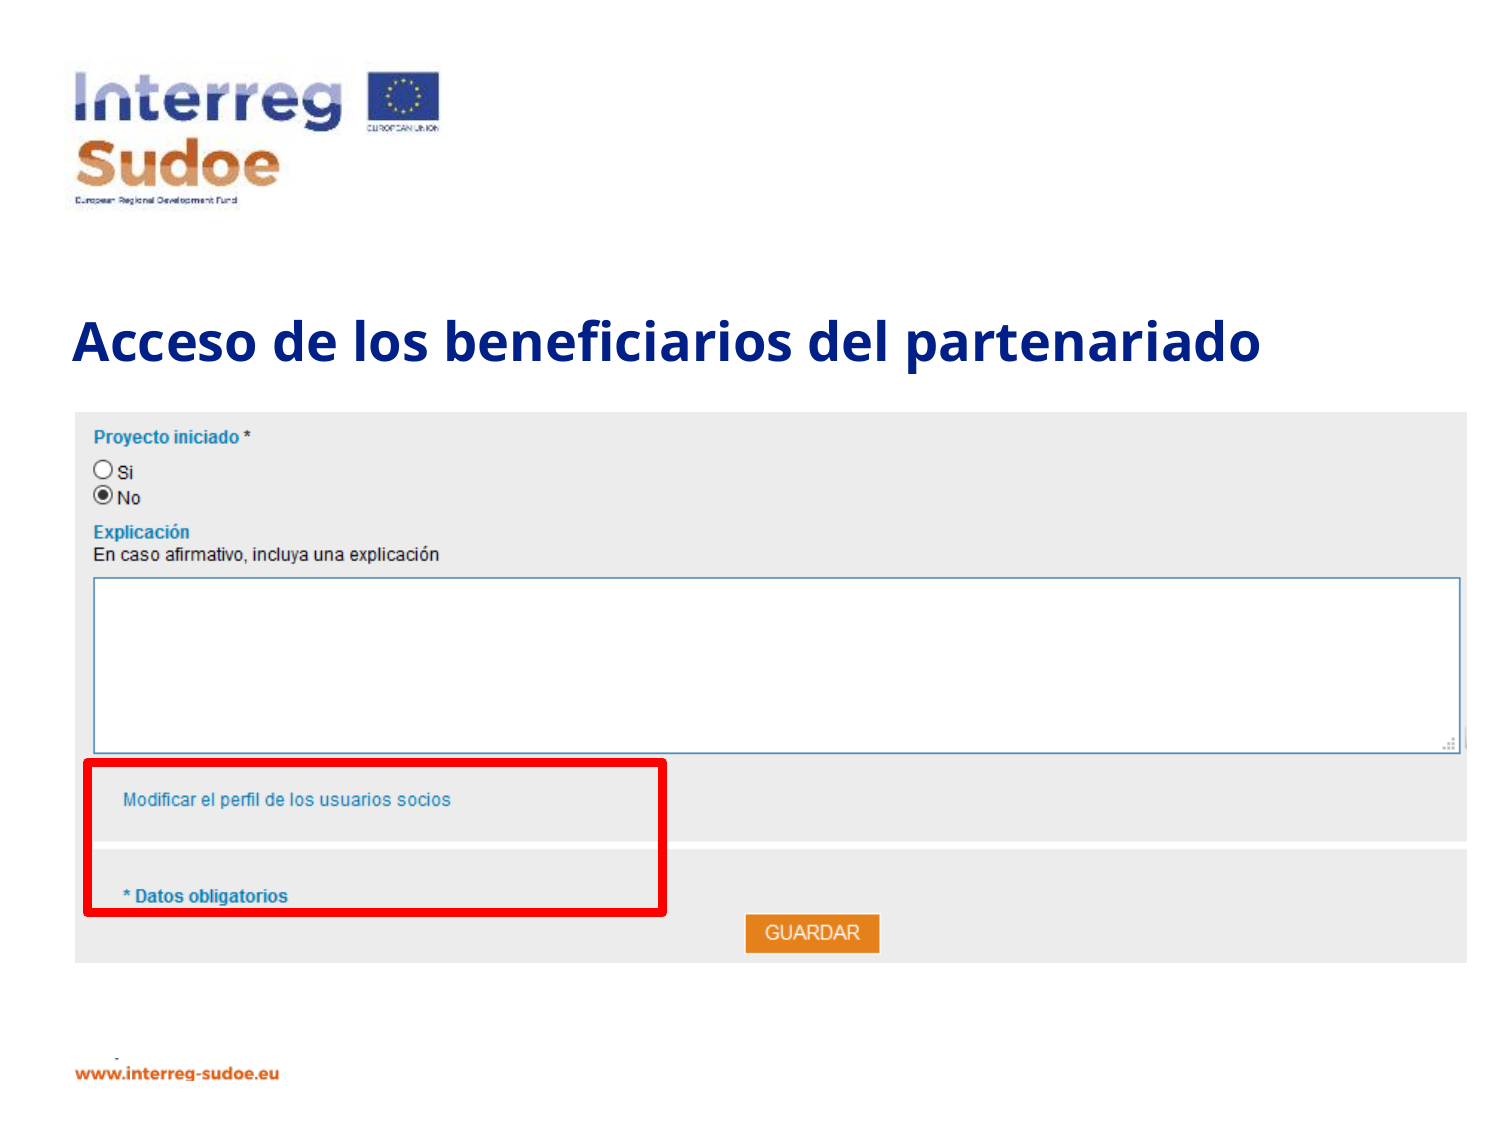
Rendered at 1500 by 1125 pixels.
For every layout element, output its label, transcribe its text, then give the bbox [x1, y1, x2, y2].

picture [74, 412, 1468, 963]
picture [40, 36, 475, 238]
title Acceso de los beneficiarios del partenariado [57, 299, 1438, 450]
